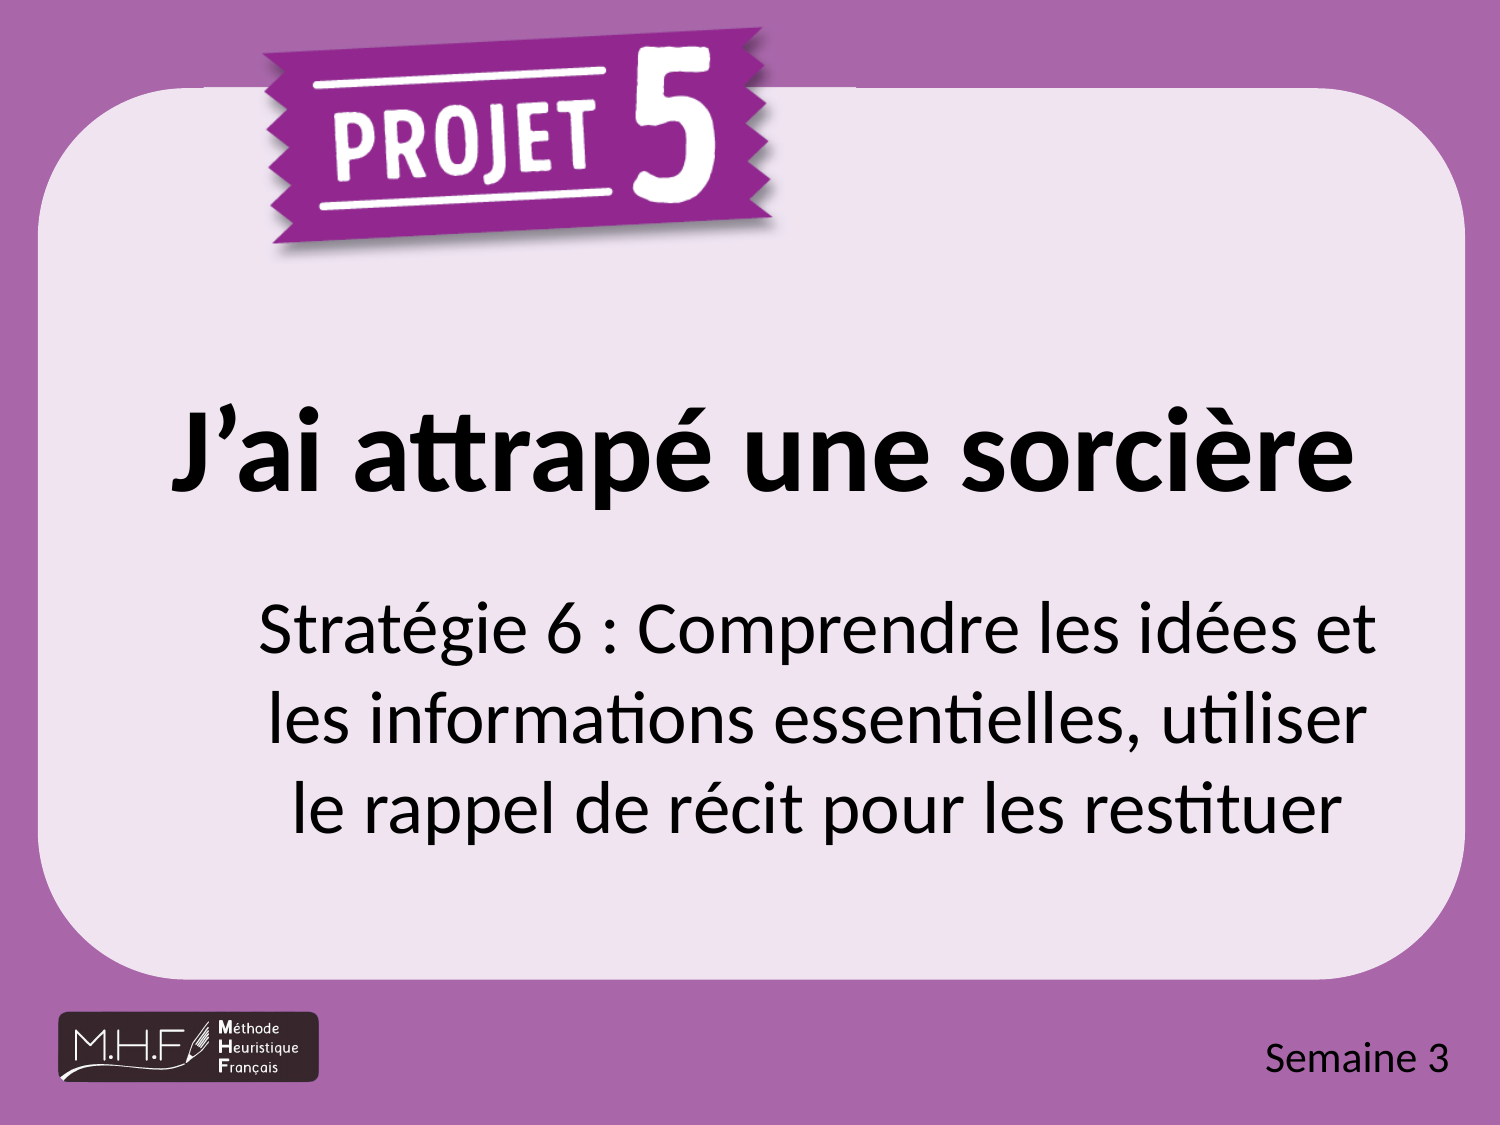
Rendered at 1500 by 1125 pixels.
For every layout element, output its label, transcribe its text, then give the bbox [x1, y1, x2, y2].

text_box Semaine 3 [1250, 1021, 1484, 1089]
text_box Stratégie 6 : Comprendre les idées et les informations essentielles, utiliser le rappel de récit pour les restituer [239, 570, 1398, 856]
picture [48, 1000, 327, 1090]
picture [203, 0, 857, 298]
title J’ai attrapé une sorcière [142, 361, 1386, 526]
